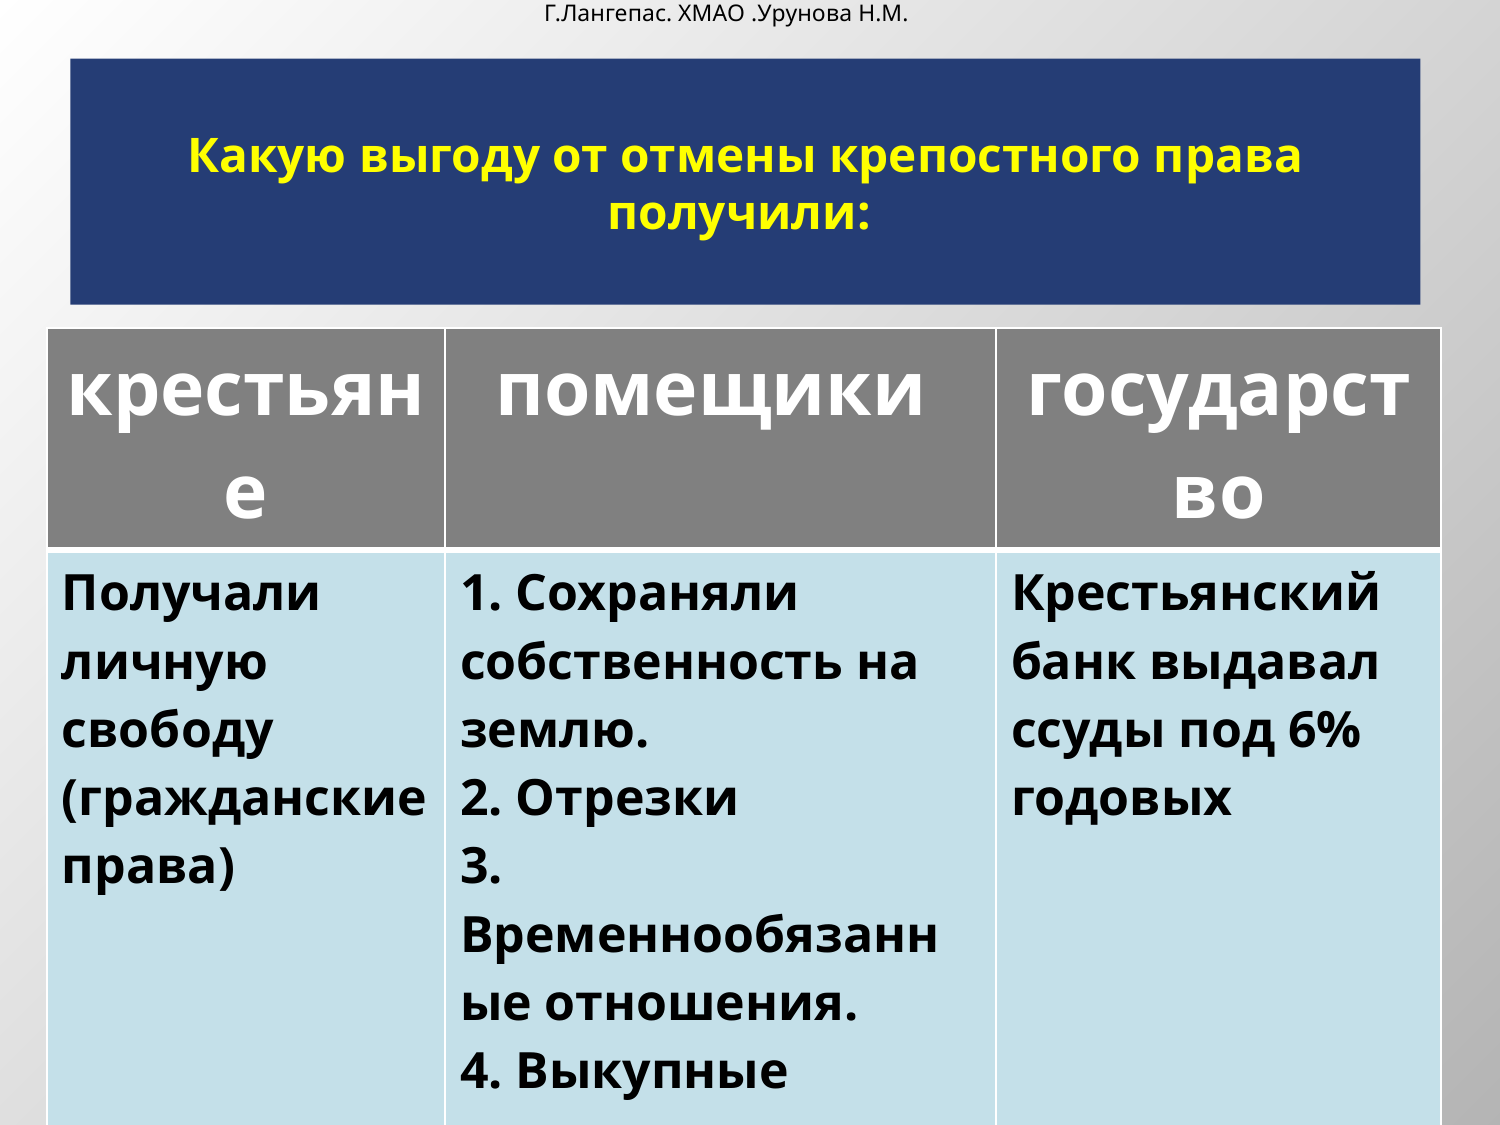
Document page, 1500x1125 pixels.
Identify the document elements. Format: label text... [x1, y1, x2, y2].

table_header помещики [446, 329, 995, 547]
title Какую выгоду от отмены крепостного права получили: [70, 58, 1421, 305]
table_cell Получали личную свободу (гражданские права) [48, 553, 444, 1125]
table_header государство [997, 329, 1440, 547]
table_cell 1. Сохраняли собственность на землю. 2. Отрезки 3. Временнообязанные отношения. 4. Выкупные платежи. [446, 553, 995, 1125]
table_cell Крестьянский банк выдавал ссуды под 6% годовых [997, 553, 1440, 1125]
table_header крестьяне [48, 329, 444, 547]
text_box Г.Лангепас. ХМАО .Урунова Н.М. [468, 0, 985, 26]
